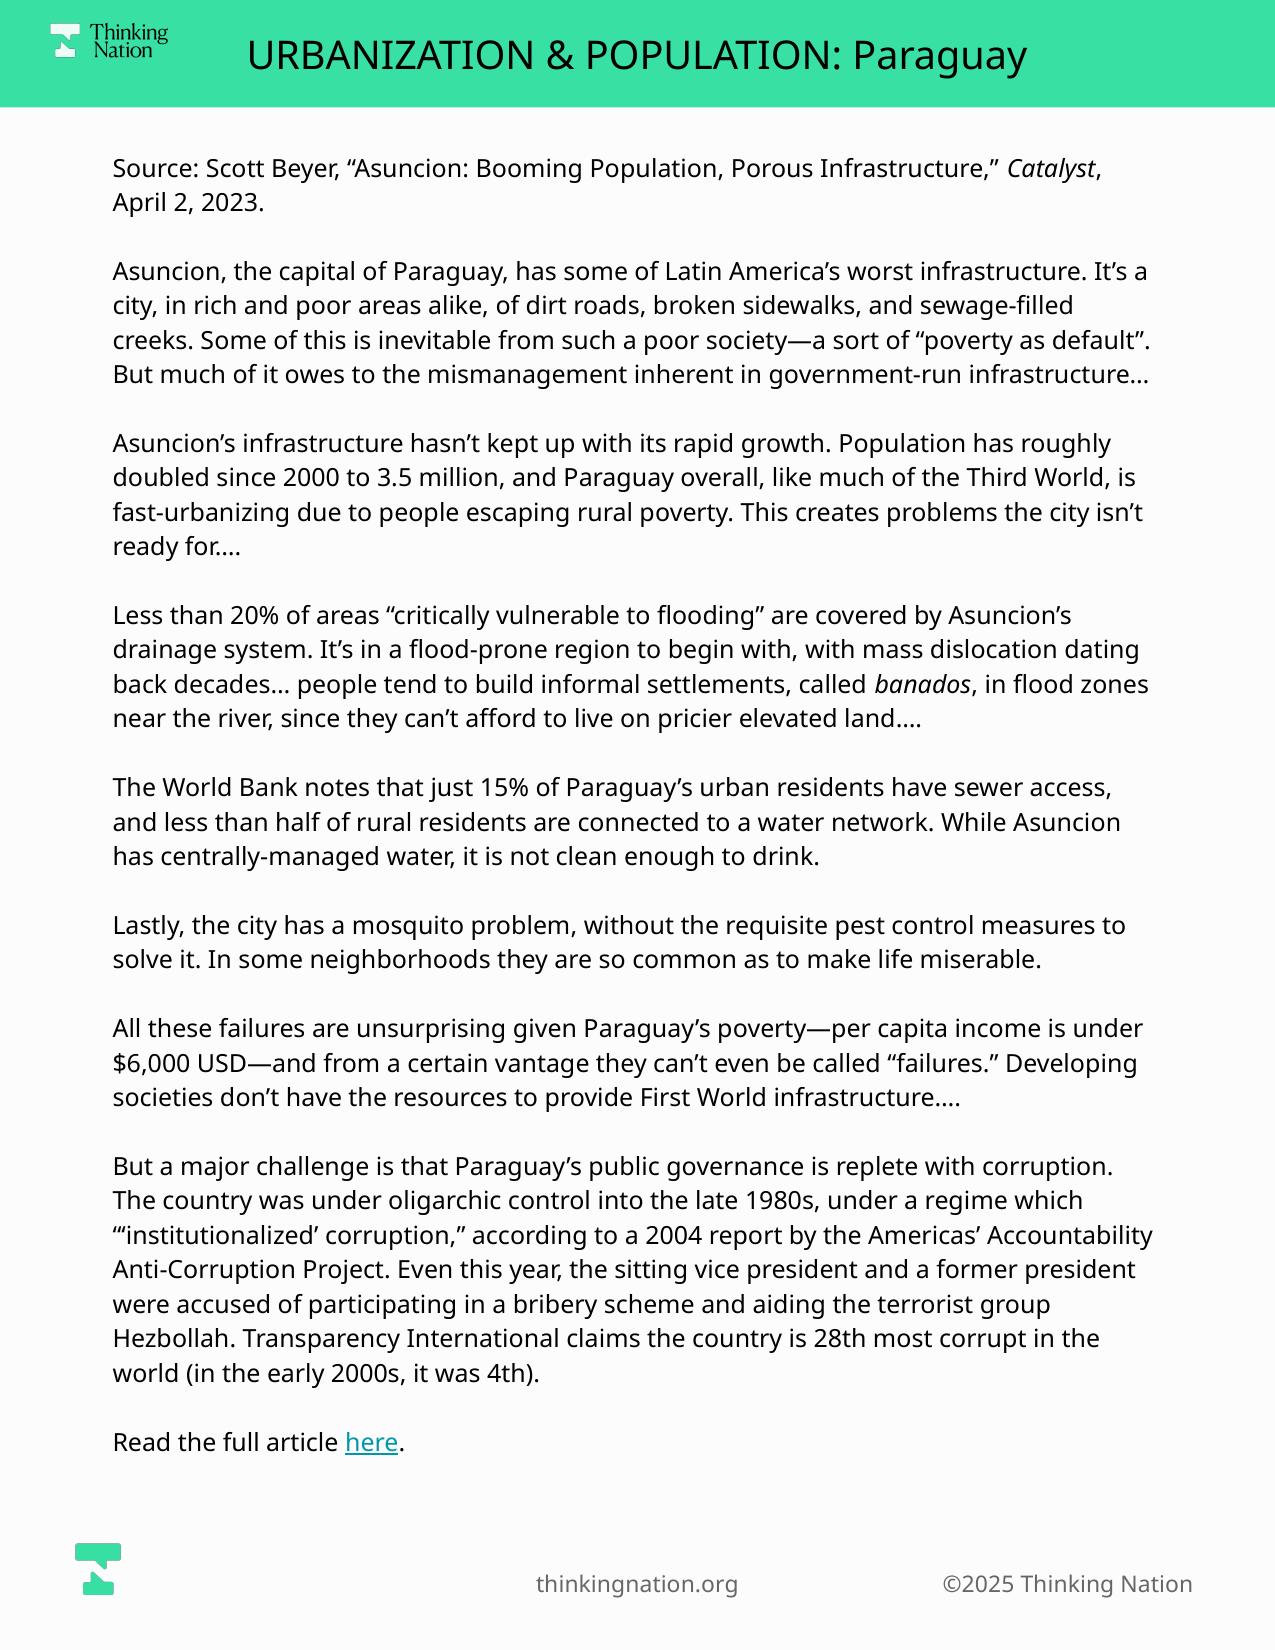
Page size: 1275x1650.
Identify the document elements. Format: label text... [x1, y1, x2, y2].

text_box thinkingnation.org [486, 1553, 789, 1605]
text_box URBANIZATION & POPULATION: Paraguay [0, 0, 1275, 108]
picture [36, 12, 172, 69]
text_box ©2025 Thinking Nation [907, 1553, 1210, 1605]
picture [62, 1533, 134, 1605]
text_box Source: Scott Beyer, “Asuncion: Booming Population, Porous Infrastructure,” Catalyst, April 2, 2023. Asuncion, the capital of Paraguay, has some of Latin America’s worst infrastructure. It’s a city, in rich and poor areas alike, of dirt roads, broken sidewalks, and sewage-filled creeks. Some of this is inevitable from such a poor society—a sort of “poverty as default”. But much of it owes to the mismanagement inherent in government-run infrastructure… Asuncion’s infrastructure hasn’t kept up with its rapid growth. Population has roughly doubled since 2000 to 3.5 million, and Paraguay overall, like much of the Third World, is fast-urbanizing due to people escaping rural poverty. This creates problems the city isn’t ready for…. Less than 20% of areas “critically vulnerable to flooding” are covered by Asuncion’s drainage system. It’s in a flood-prone region to begin with, with mass dislocation dating back decades… people tend to build informal settlements, called banados, in flood zones near the river, since they can’t afford to live on pricier elevated land…. The World Bank notes that just 15% of Paraguay’s urban residents have sewer access, and less than half of rural residents are connected to a water network. While Asuncion has centrally-managed water, it is not clean enough to drink. Lastly, the city has a mosquito problem, without the requisite pest control measures to solve it. In some neighborhoods they are so common as to make life miserable. All these failures are unsurprising given Paraguay’s poverty—per capita income is under $6,000 USD—and from a certain vantage they can’t even be called “failures.” Developing societies don’t have the resources to provide First World infrastructure…. But a major challenge is that Paraguay’s public governance is replete with corruption. The country was under oligarchic control into the late 1980s, under a regime which “‘institutionalized’ corruption,” according to a 2004 report by the Americas’ Accountability Anti-Corruption Project. Even this year, the sitting vice president and a former president were accused of participating in a bribery scheme and aiding the terrorist group Hezbollah. Transparency International claims the country is 28th most corrupt in the world (in the early 2000s, it was 4th). Read the full article here. [97, 132, 1178, 1476]
